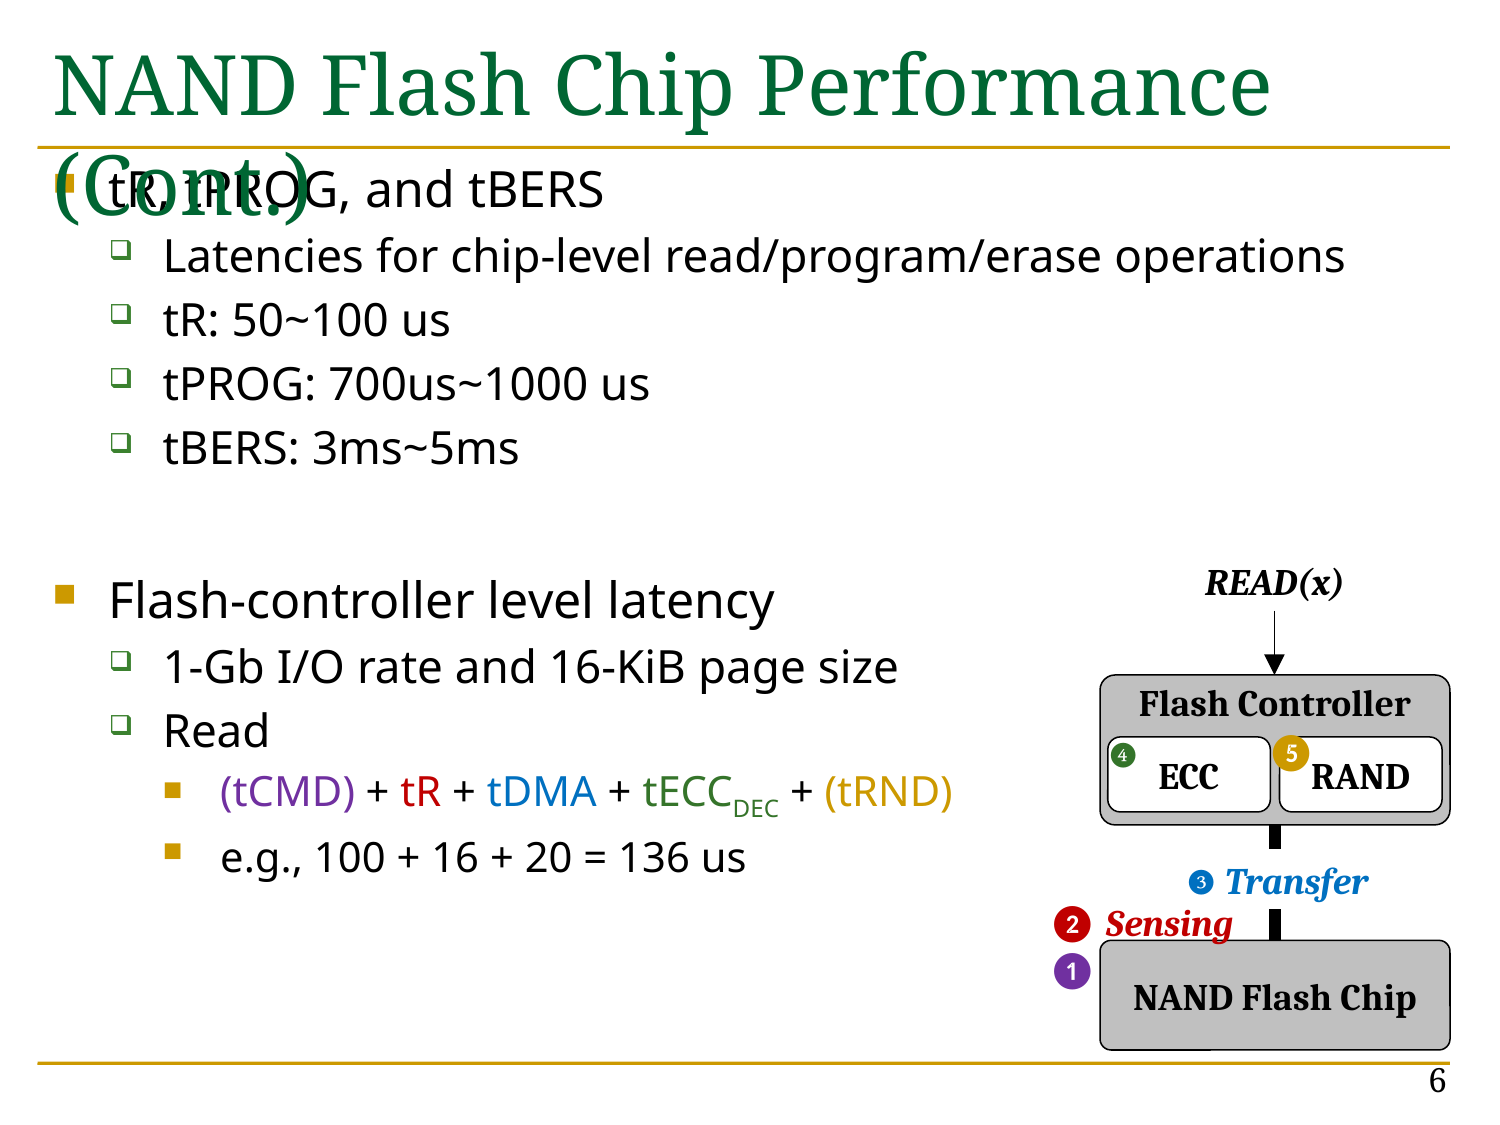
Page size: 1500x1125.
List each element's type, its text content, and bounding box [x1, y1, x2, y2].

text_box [1188, 549, 1362, 676]
title NAND Flash Chip Performance (Cont.) [37, 24, 1450, 200]
slide_number 6 [1111, 1036, 1462, 1112]
list tR, tPROG, and tBERS Latencies for chip-level read/program/erase operations tR: 50~100 us tPROG: 700us~1000 us tBERS: 3ms~5ms Flash-controller level latency 1-Gb I/O rate and 16-KiB page size Read (tCMD) + tR + tDMA + tECCDEC + (tRND) e.g., 100 + 16 + 20 = 136 us [37, 200, 1450, 1063]
text_box ❷ Sensing [1032, 891, 1094, 938]
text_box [1099, 674, 1451, 1051]
text_box ❶ [1032, 938, 1094, 999]
